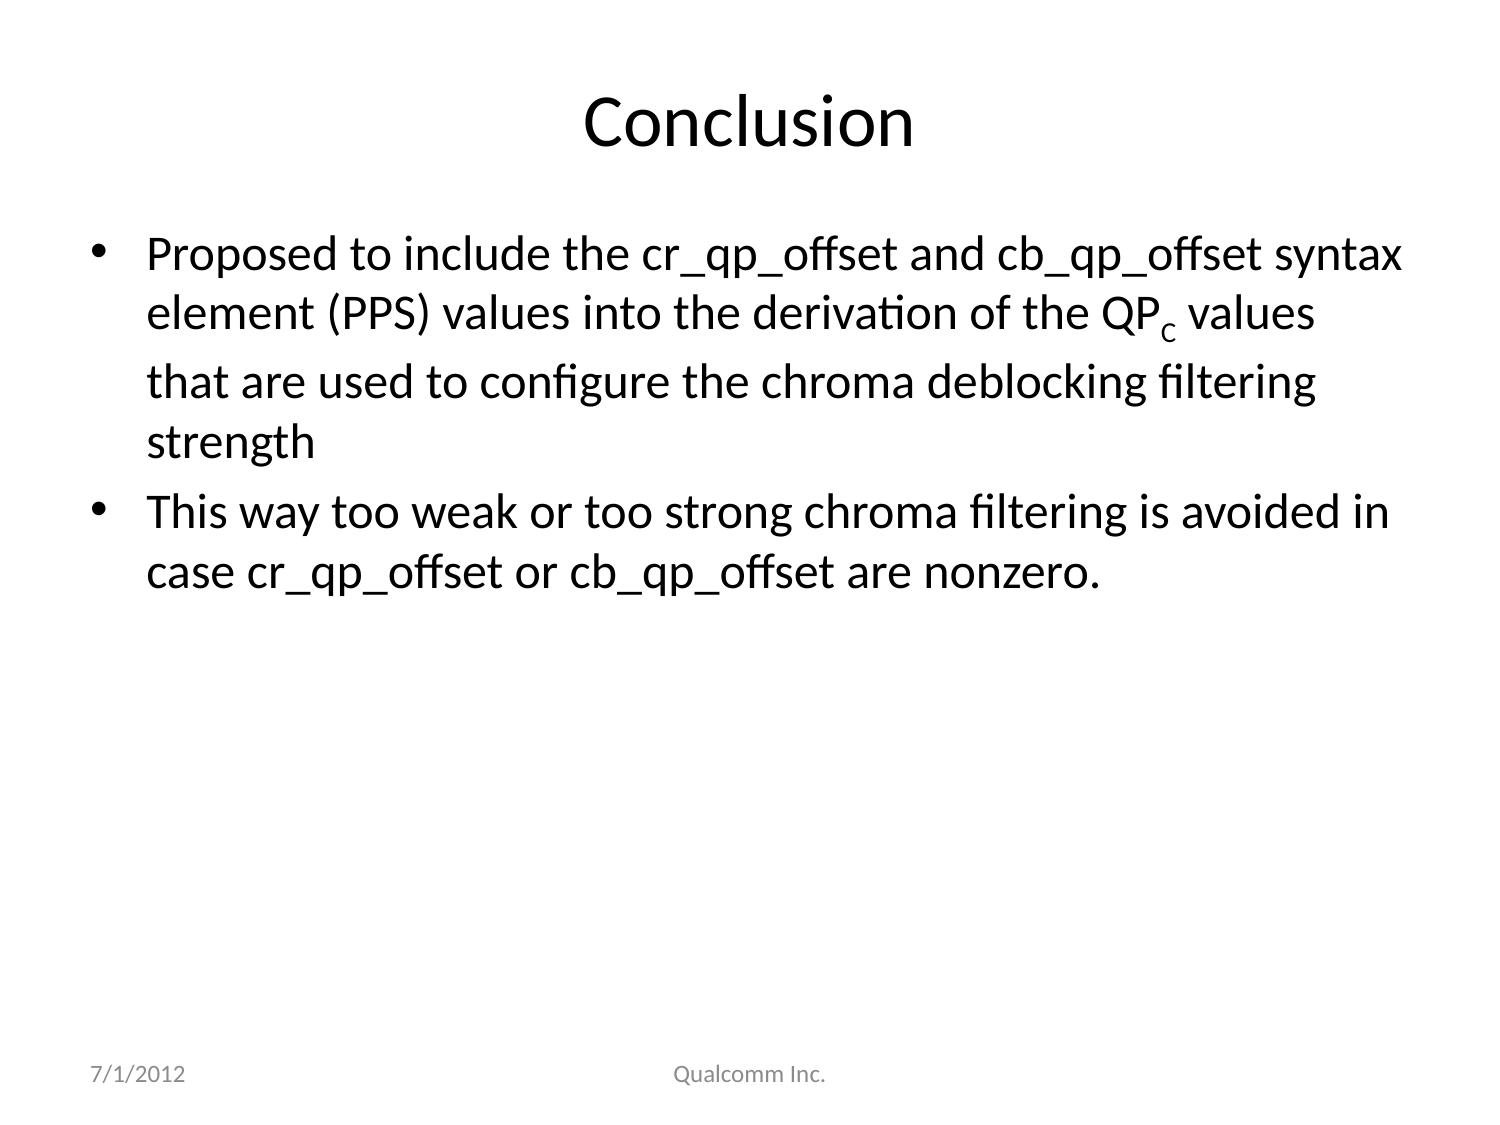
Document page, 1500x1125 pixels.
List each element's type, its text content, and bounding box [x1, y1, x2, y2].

title Conclusion [75, 45, 1425, 188]
footer Qualcomm Inc. [512, 1042, 988, 1103]
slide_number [75, 1042, 425, 1103]
list Proposed to include the cr_qp_offset and cb_qp_offset syntax element (PPS) values into the derivation of the QPC values that are used to configure the chroma deblocking filtering strength This way too weak or too strong chroma filtering is avoided in case cr_qp_offset or cb_qp_offset are nonzero. [75, 212, 1425, 1005]
